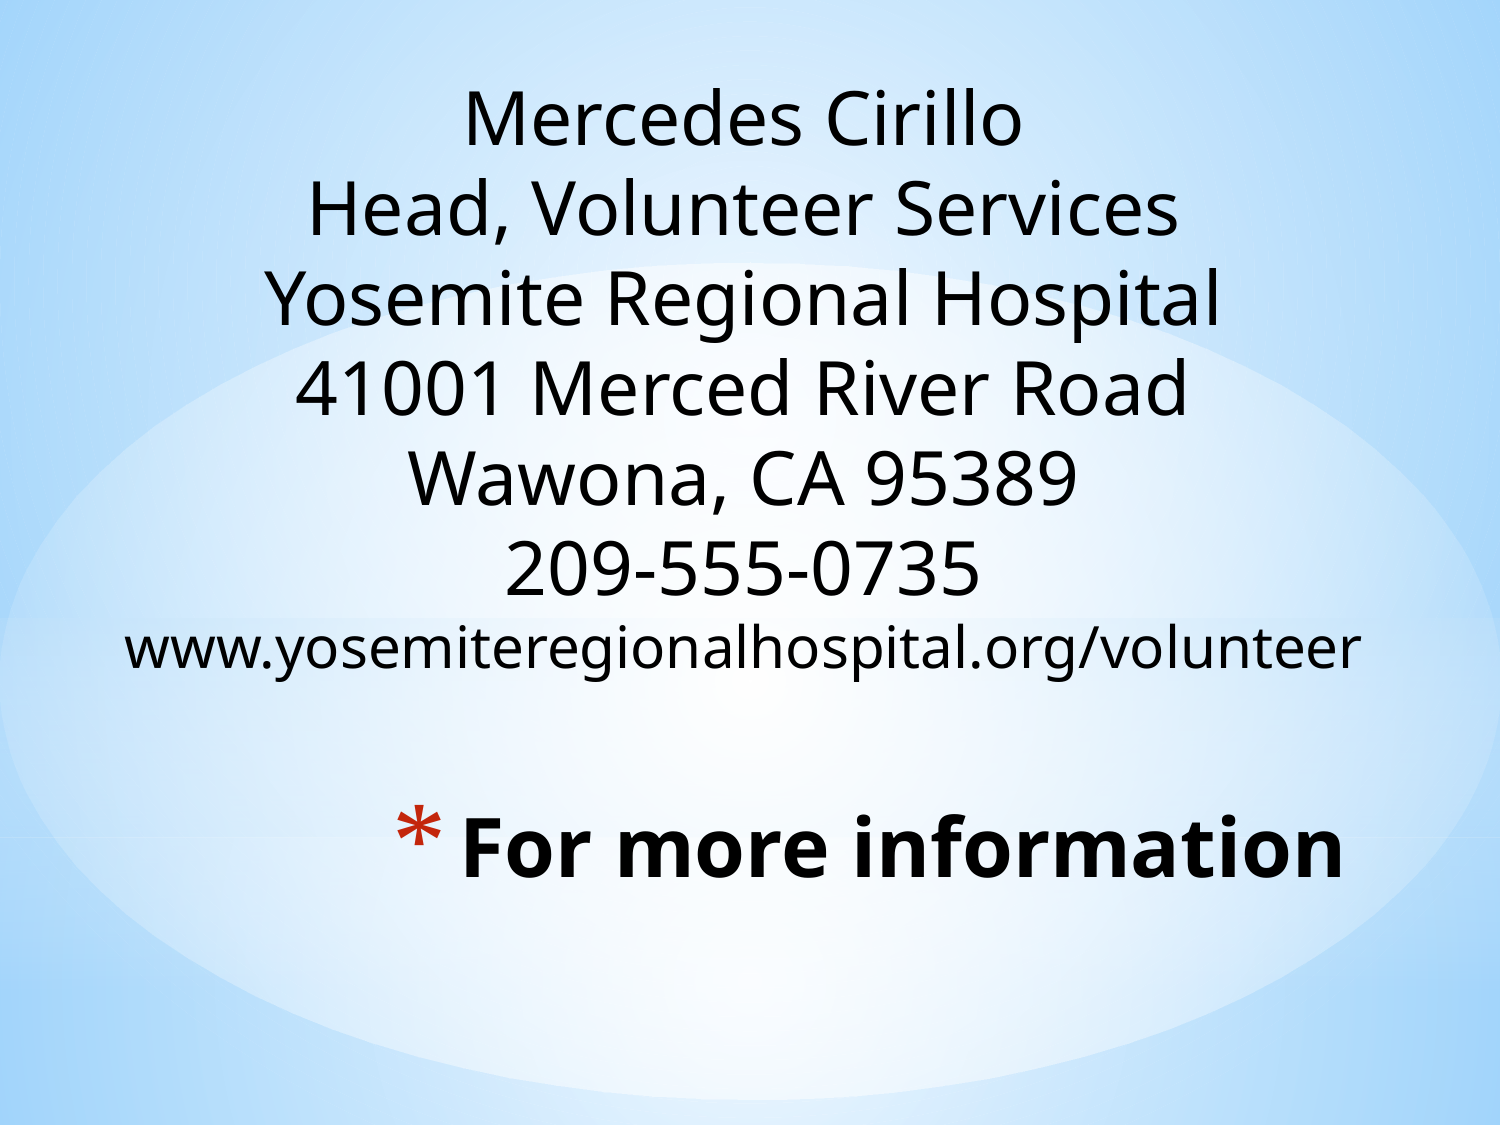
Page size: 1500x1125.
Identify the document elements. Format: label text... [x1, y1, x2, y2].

title For more information [294, 787, 1363, 975]
text_box Mercedes Cirillo Head, Volunteer Services Yosemite Regional Hospital 41001 Merced River Road Wawona, CA 95389 209-555-0735 www.yosemiteregionalhospital.org/volunteer [99, 63, 1388, 688]
